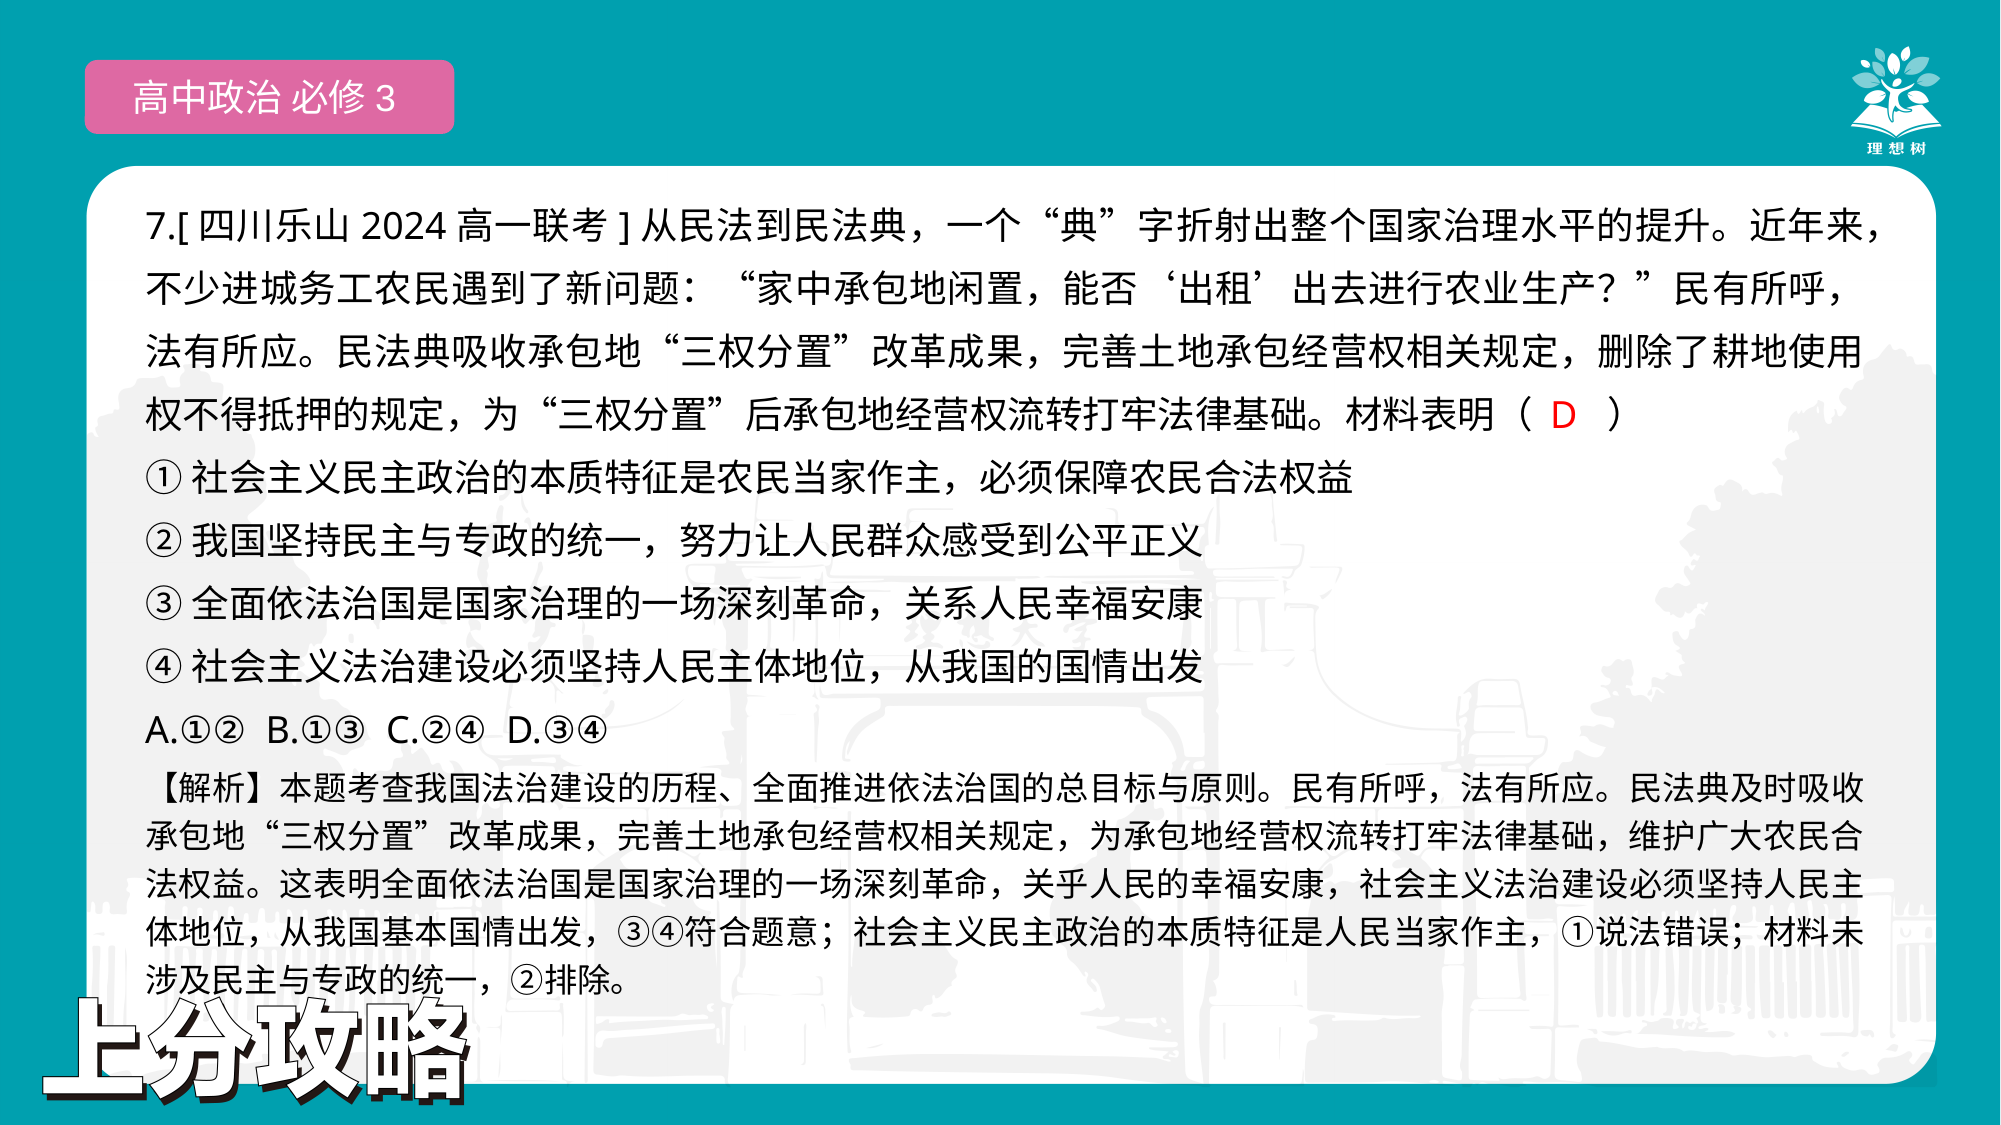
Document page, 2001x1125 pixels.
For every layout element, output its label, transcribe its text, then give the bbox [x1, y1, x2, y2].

text_box 高中政治 必修3 [83, 58, 456, 135]
text_box D [1525, 361, 1643, 444]
text_box 7.[四川乐山2024高一联考]从民法到民法典，一个“典”字折射出整个国家治理水平的提升。近年来，不少进城务工农民遇到了新问题：“家中承包地闲置，能否‘出租’出去进行农业生产？”民有所呼，法有所应。民法典吸收承包地“三权分置”改革成果，完善土地承包经营权相关规定，删除了耕地使用权不得抵押的规定，为“三权分置”后承包地经营权流转打牢法律基础。材料表明（ ） ①社会主义民主政治的本质特征是农民当家作主，必须保障农民合法权益 ②我国坚持民主与专政的统一，努力让人民群众感受到公平正义 ③全面依法治国是国家治理的一场深刻革命，关系人民幸福安康 ④社会主义法治建设必须坚持人民主体地位，从我国的国情出发 A.①② B.①③ C.②④ D.③④ [130, 177, 1880, 752]
text_box 【解析】本题考查我国法治建设的历程、全面推进依法治国的总目标与原则。民有所呼，法有所应。民法典及时吸收承包地“三权分置”改革成果，完善土地承包经营权相关规定，为承包地经营权流转打牢法律基础，维护广大农民合法权益。这表明全面依法治国是国家治理的一场深刻革命，关乎人民的幸福安康，社会主义法治建设必须坚持人民主体地位，从我国基本国情出发，③④符合题意；社会主义民主政治的本质特征是人民当家作主，①说法错误；材料未涉及民主与专政的统一，②排除。 [130, 752, 1880, 1007]
picture [0, 0, 2001, 1125]
